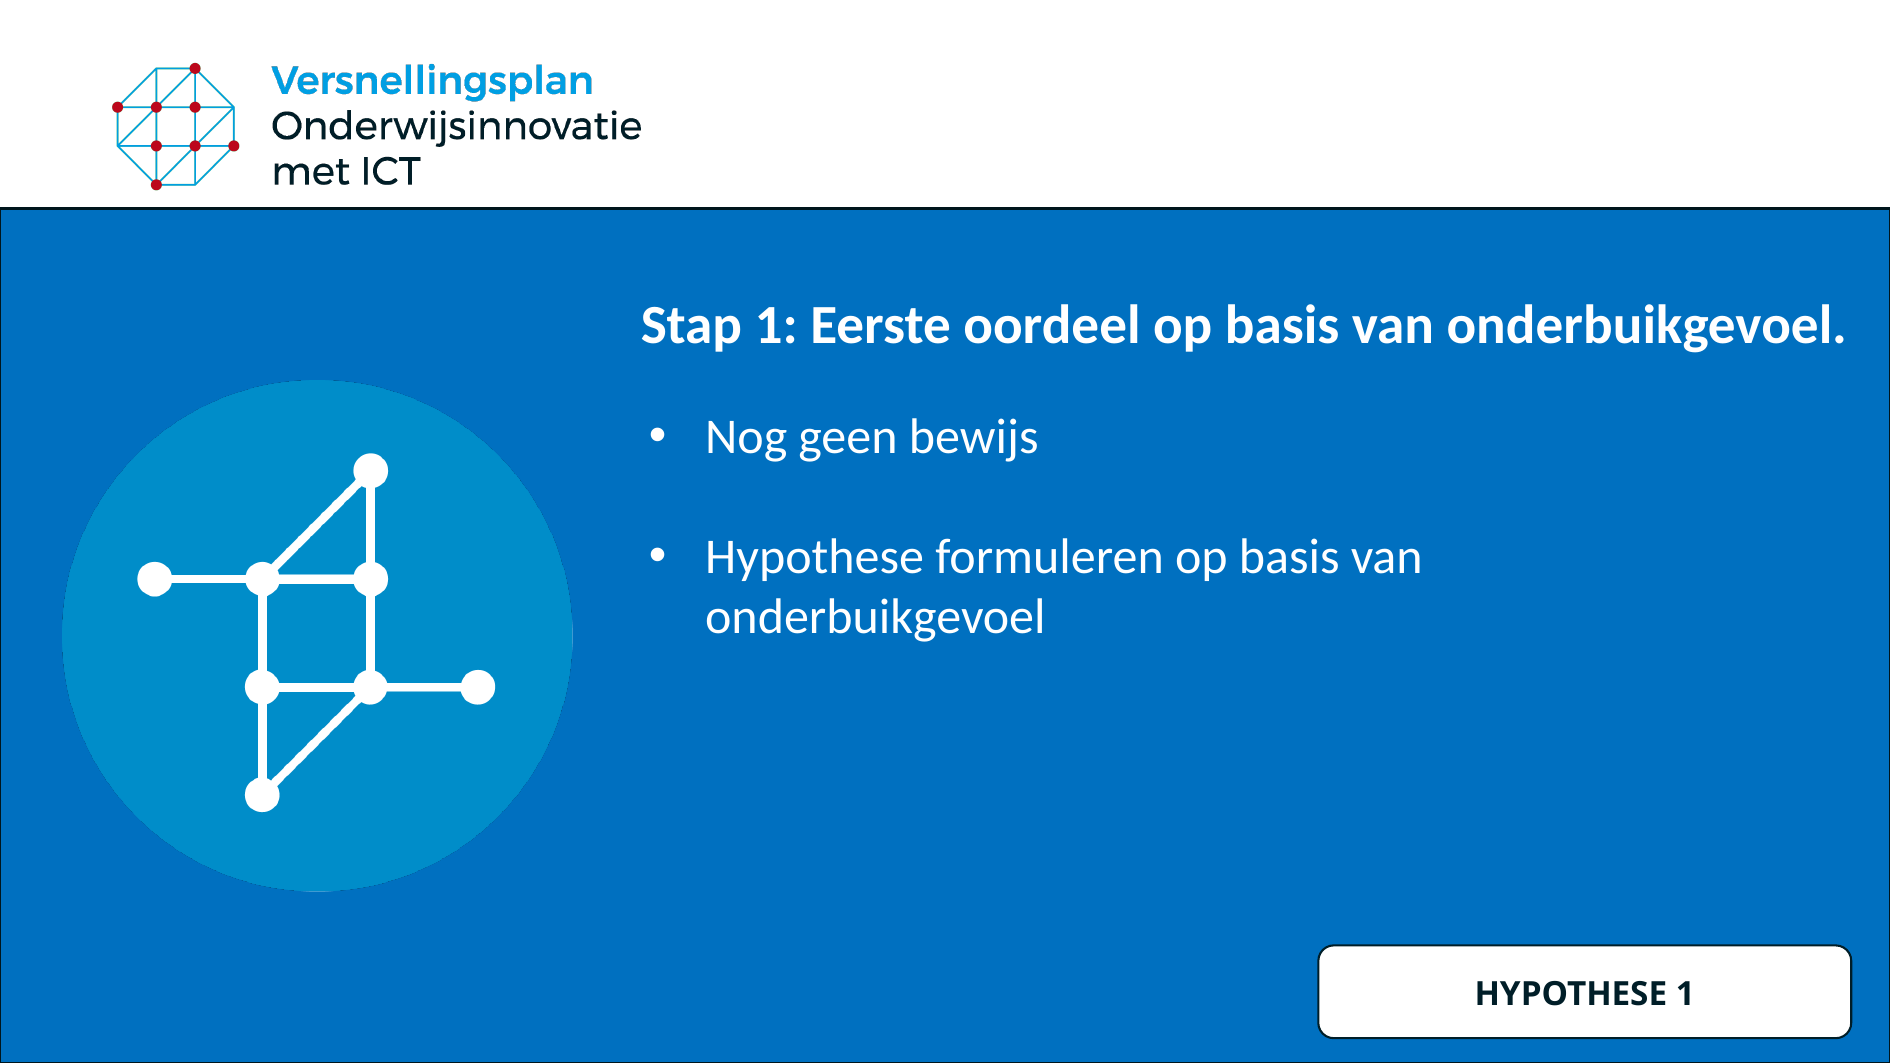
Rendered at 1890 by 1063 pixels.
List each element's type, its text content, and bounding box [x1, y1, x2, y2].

text_box [0, 207, 1890, 1063]
text_box HYPOTHESE 1 [1317, 944, 1853, 1040]
picture [111, 61, 240, 191]
picture [267, 0, 649, 190]
text_box Nog geen bewijs Hypothese formuleren op basis van onderbuikgevoel [634, 396, 1660, 712]
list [59, 377, 575, 894]
title Stap 1: Eerste oordeel op basis van onderbuikgevoel. [640, 288, 1890, 431]
